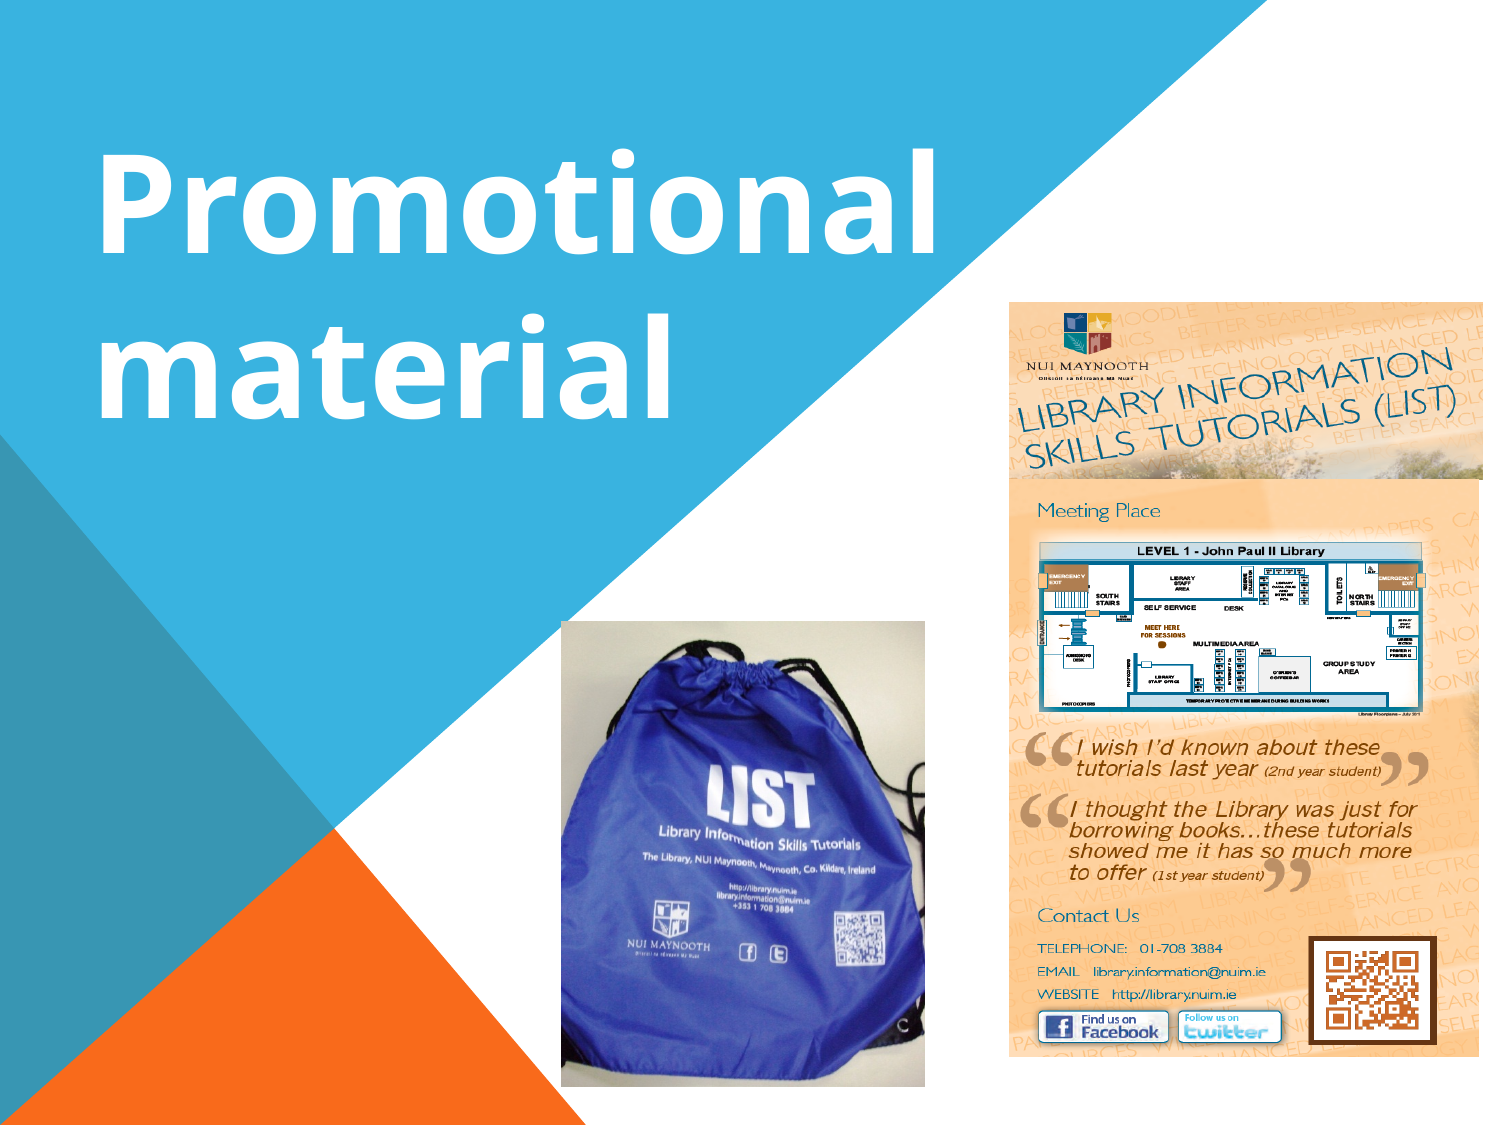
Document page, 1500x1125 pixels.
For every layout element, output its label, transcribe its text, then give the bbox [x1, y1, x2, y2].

picture [560, 621, 925, 1088]
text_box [1009, 302, 1483, 480]
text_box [1009, 479, 1479, 1057]
title Promotional material [76, 267, 1022, 446]
